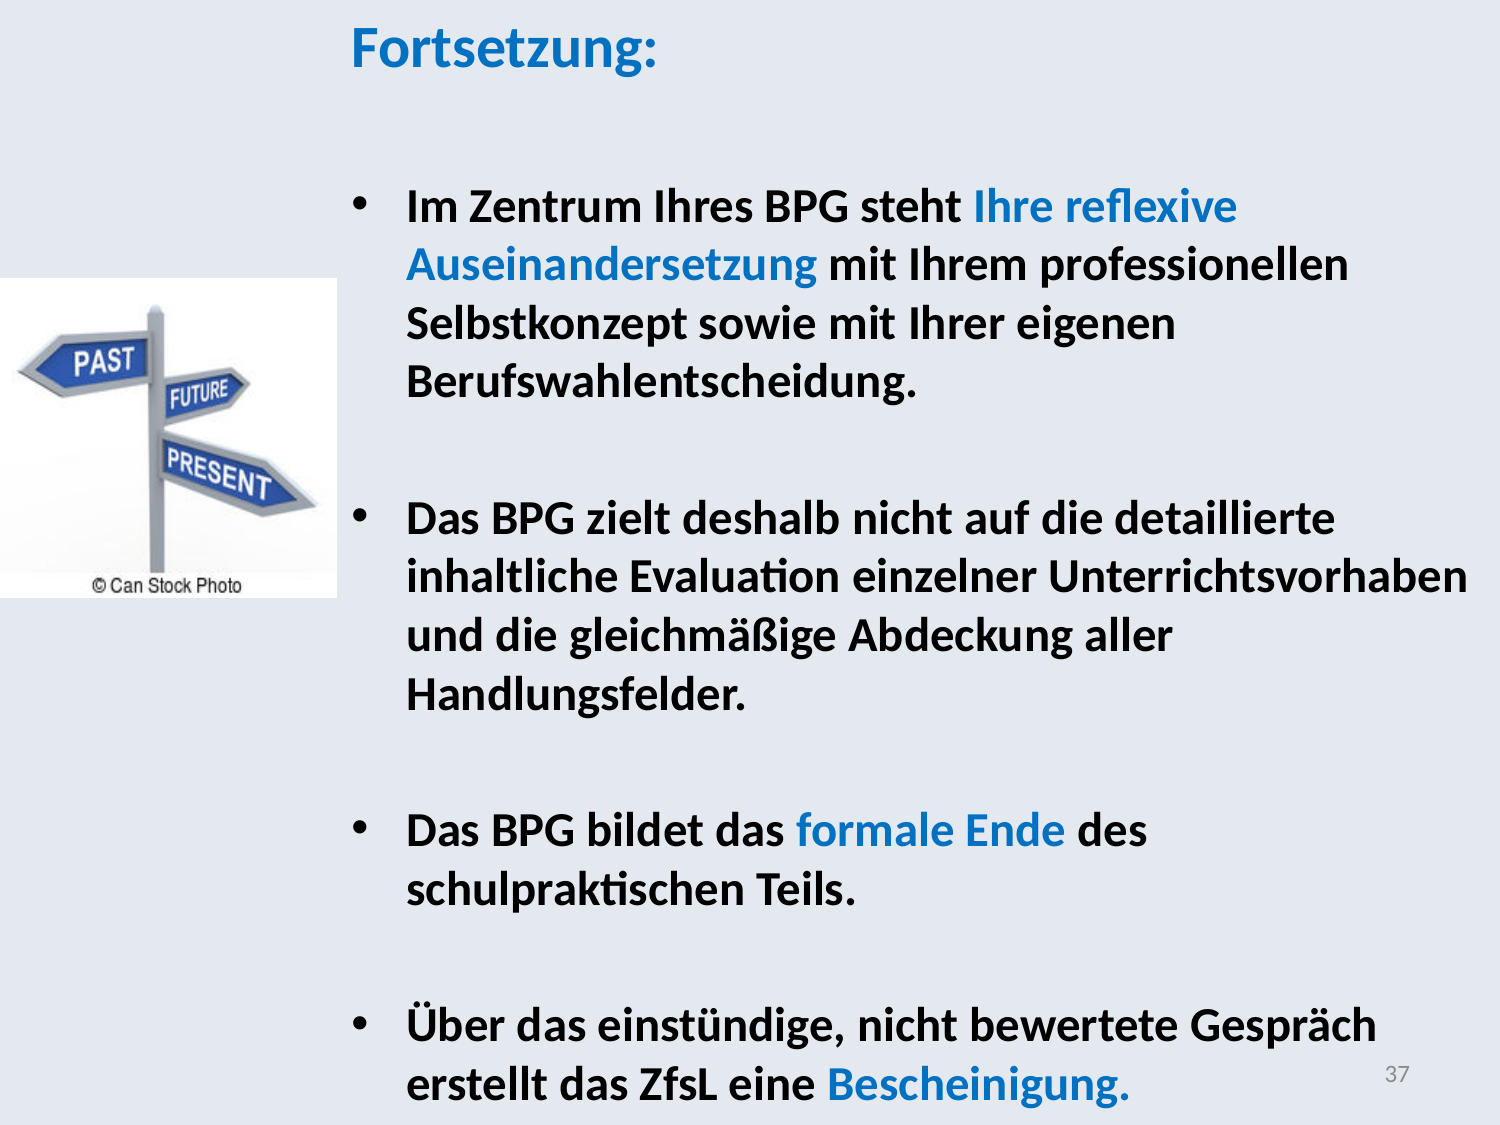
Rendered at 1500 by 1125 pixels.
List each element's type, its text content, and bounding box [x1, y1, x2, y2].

slide_number 37 [1074, 1042, 1425, 1103]
picture [0, 278, 337, 599]
list Fortsetzung: Im Zentrum Ihres BPG steht Ihre reflexive Auseinandersetzung mit Ihrem professionellen Selbstkonzept sowie mit Ihrer eigenen Berufswahlentscheidung. Das BPG zielt deshalb nicht auf die detaillierte inhaltliche Evaluation einzelner Unterrichtsvorhaben und die gleichmäßige Abdeckung aller Handlungsfelder. Das BPG bildet das formale Ende des schulpraktischen Teils. Über das einstündige, nicht bewertete Gespräch erstellt das ZfsL eine Bescheinigung. [336, 0, 1500, 1125]
